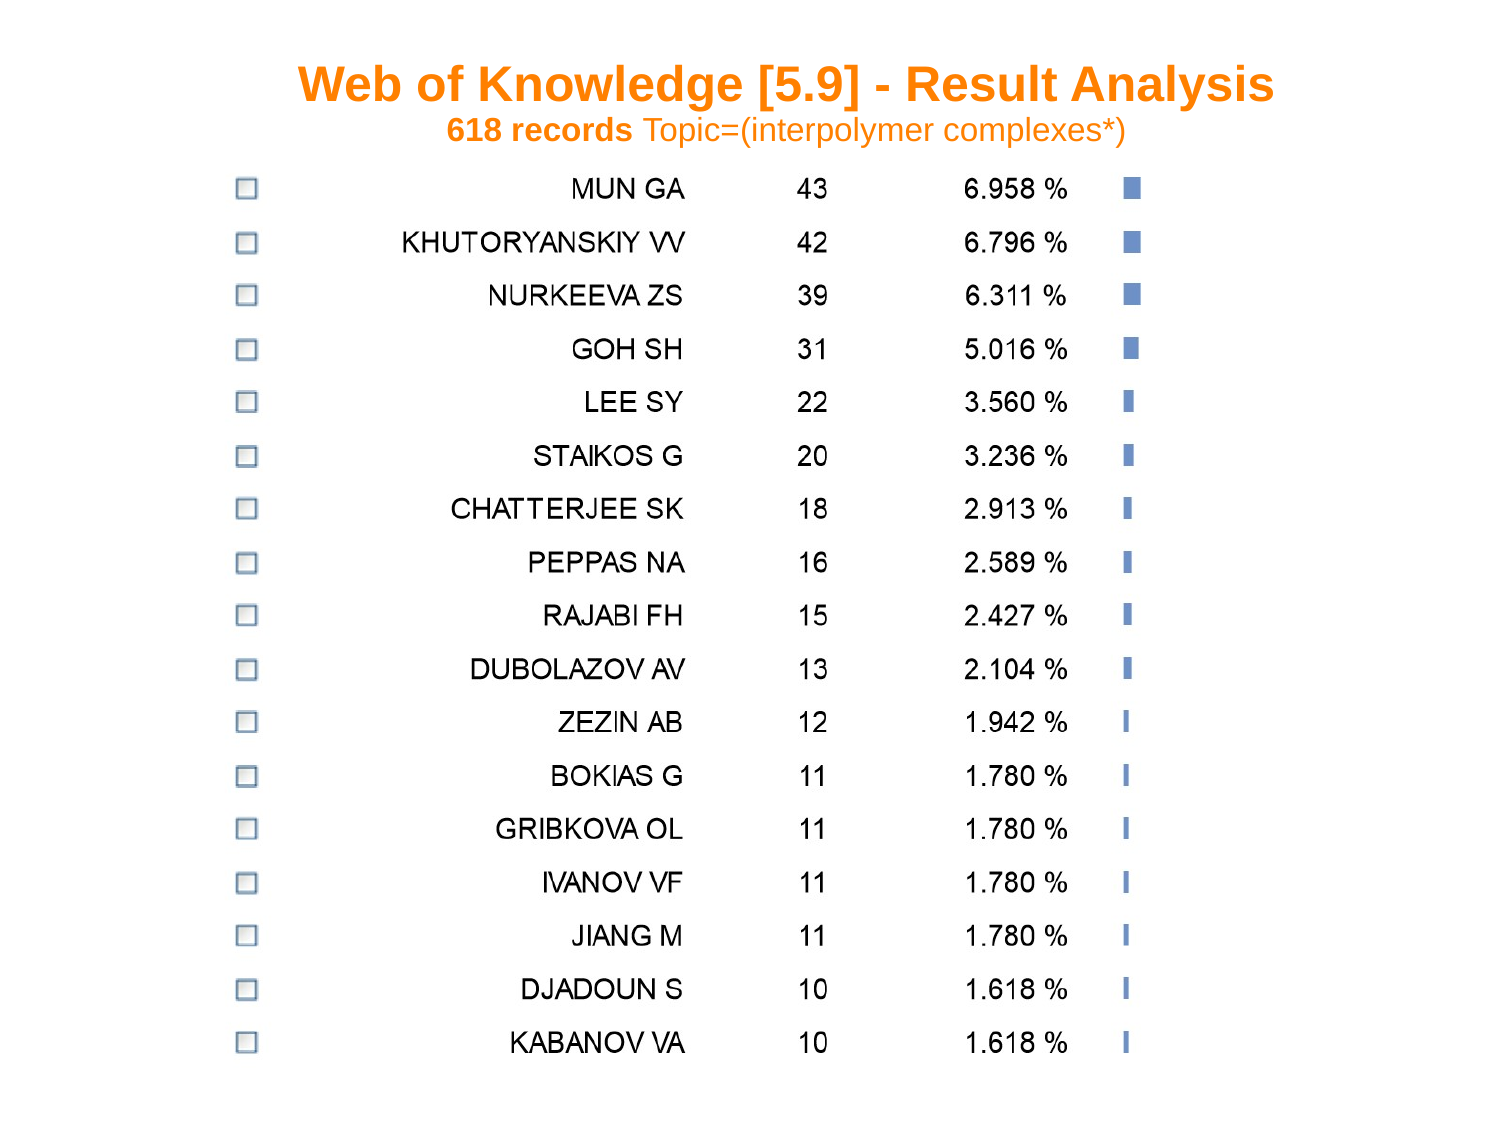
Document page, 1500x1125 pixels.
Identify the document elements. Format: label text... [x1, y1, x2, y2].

title Web of Knowledge [5.9] - Result Analysis 618 records Topic=(interpolymer complexes*) [123, 50, 1450, 197]
picture [218, 172, 1203, 1075]
